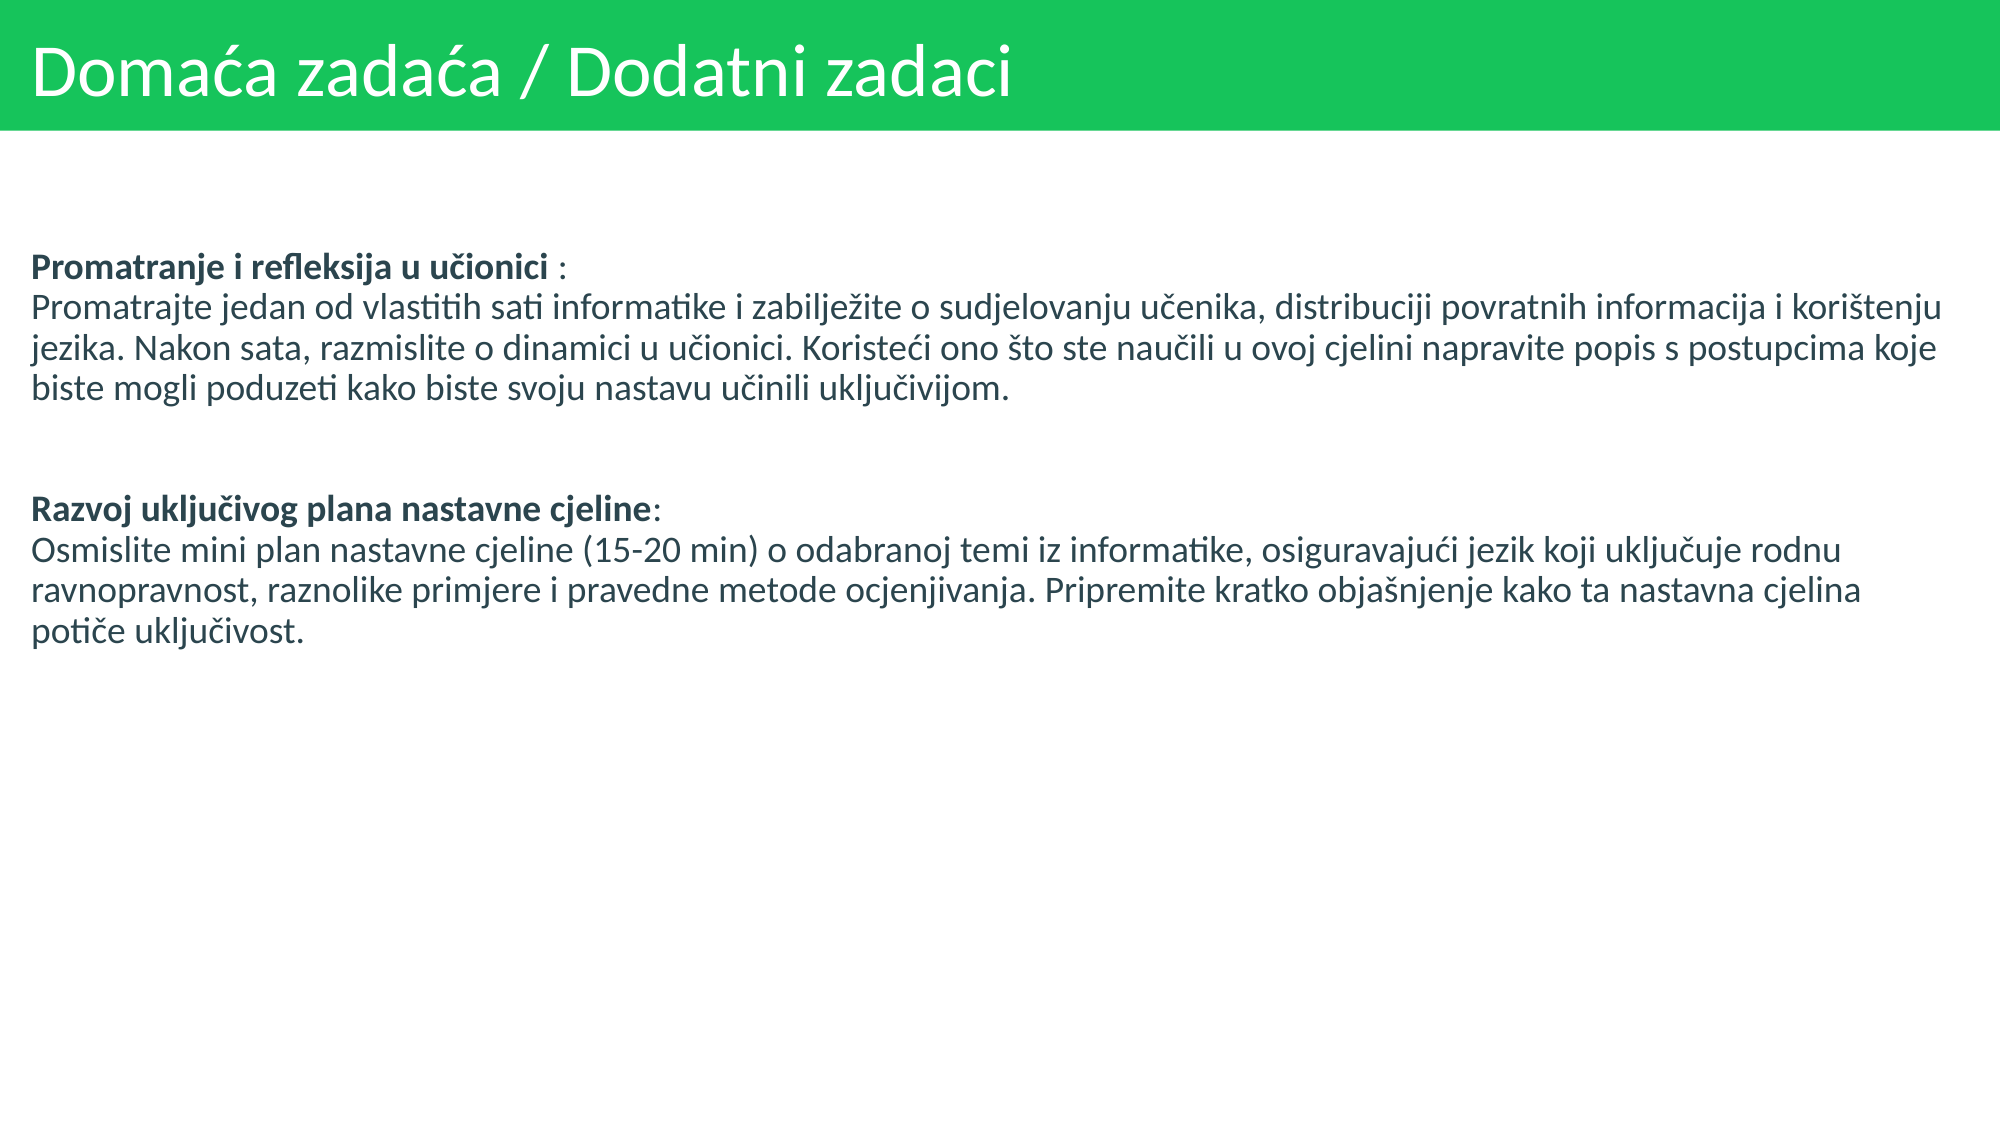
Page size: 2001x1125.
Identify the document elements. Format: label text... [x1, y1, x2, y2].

title Domaća zadaća / Dodatni zadaci [16, 13, 1976, 131]
list Promatranje i refleksija u učionici : Promatrajte jedan od vlastitih sati informatike i zabilježite o sudjelovanju učenika, distribuciji povratnih informacija i korištenju jezika. Nakon sata, razmislite o dinamici u učionici. Koristeći ono što ste naučili u ovoj cjelini napravite popis s postupcima koje biste mogli poduzeti kako biste svoju nastavu učinili uključivijom. Razvoj uključivog plana nastavne cjeline: Osmislite mini plan nastavne cjeline (15-20 min) o odabranoj temi iz informatike, osiguravajući jezik koji uključuje rodnu ravnopravnost, raznolike primjere i pravedne metode ocjenjivanja. Pripremite kratko objašnjenje kako ta nastavna cjelina potiče uključivost. [16, 239, 1976, 1112]
